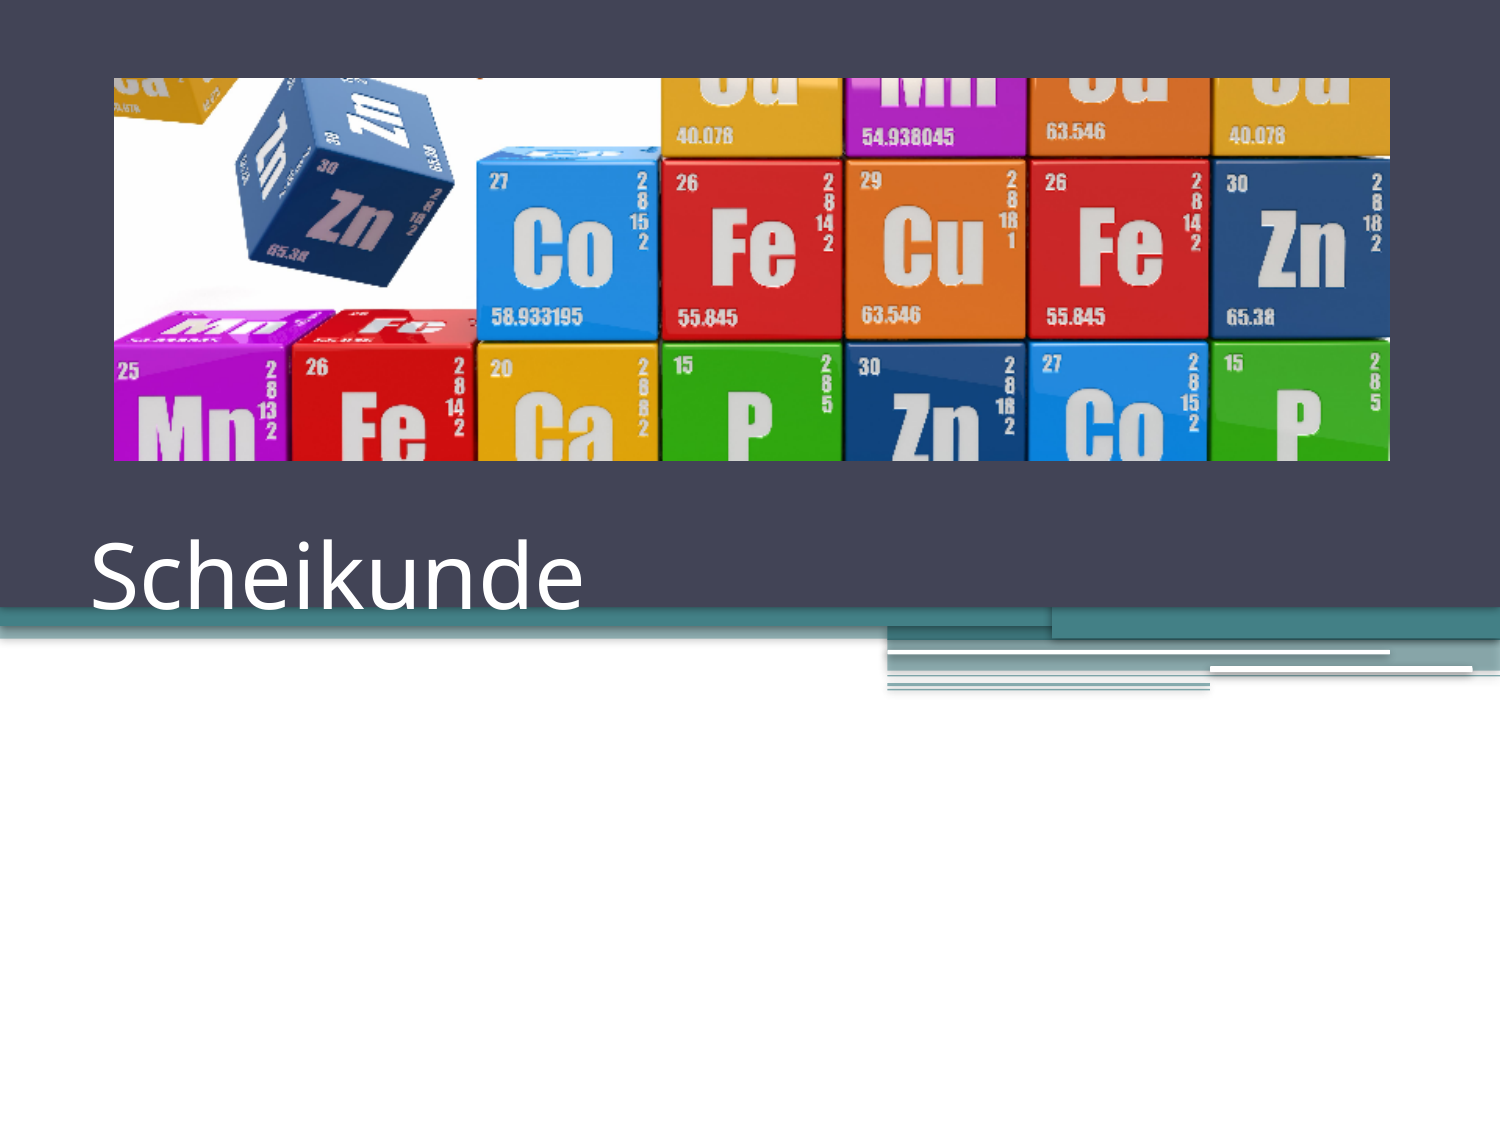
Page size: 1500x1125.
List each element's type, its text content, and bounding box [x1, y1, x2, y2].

title Scheikunde [75, 394, 1463, 636]
picture [114, 77, 1391, 462]
